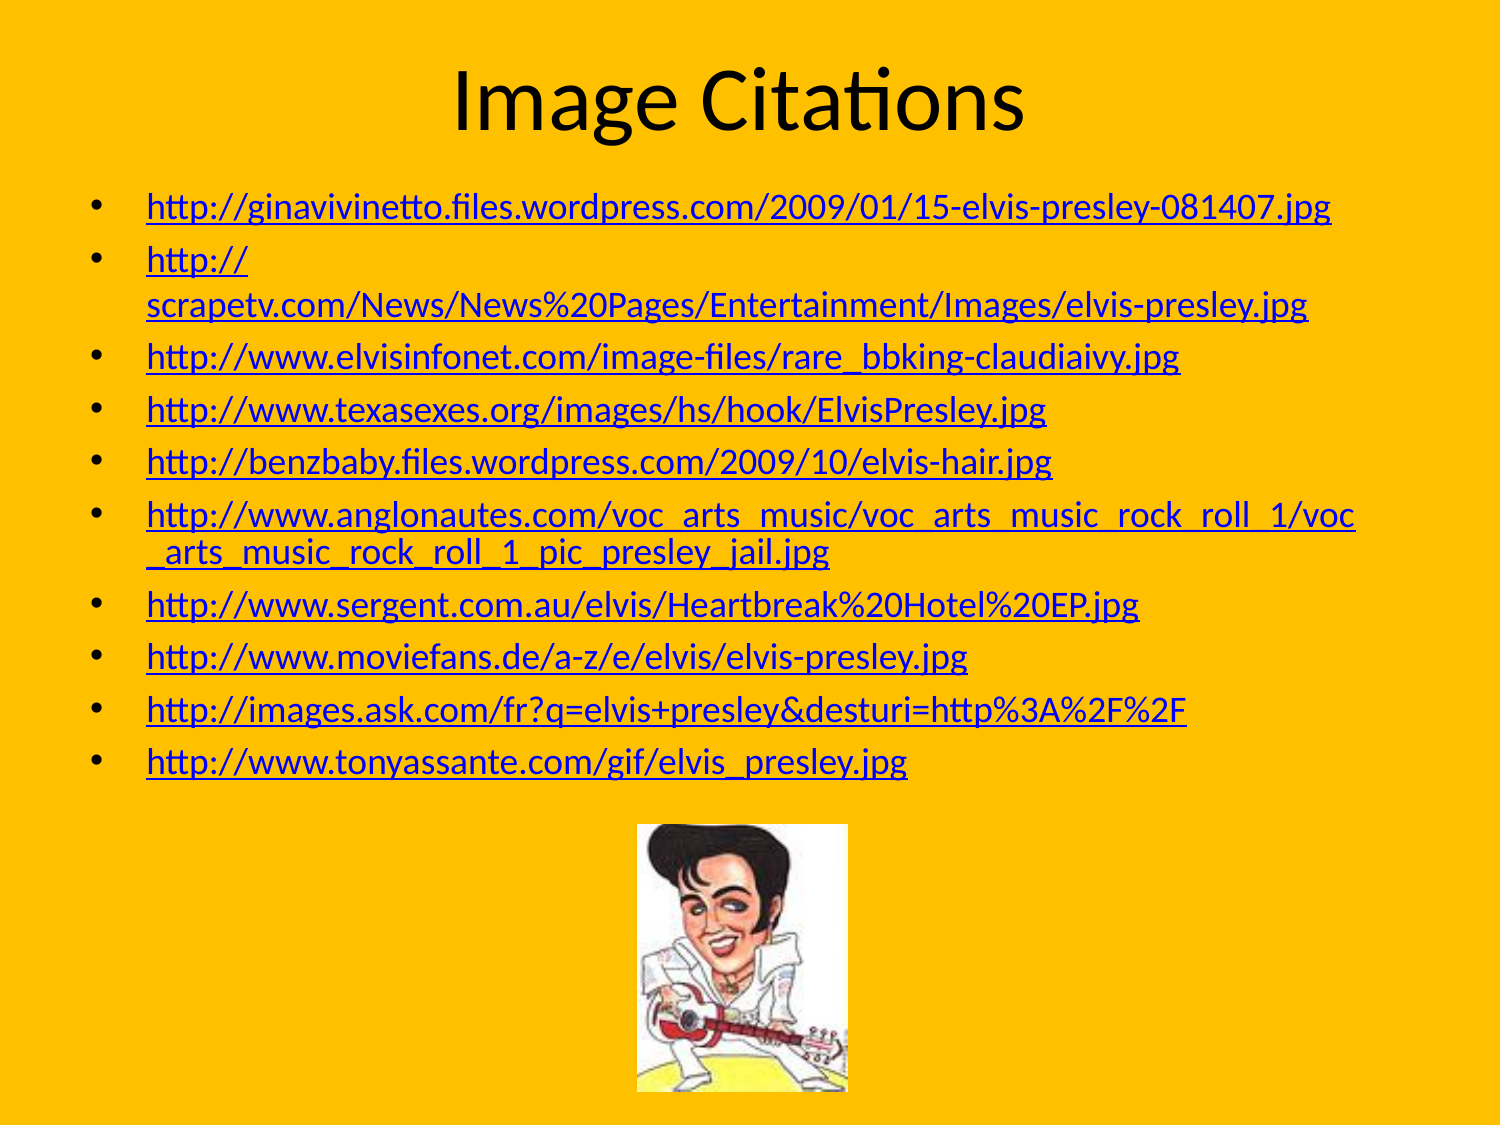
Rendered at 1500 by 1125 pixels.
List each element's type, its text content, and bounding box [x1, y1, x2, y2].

list http://ginavivinetto.files.wordpress.com/2009/01/15-elvis-presley-081407.jpg http://scrapetv.com/News/News%20Pages/Entertainment/Images/elvis-presley.jpg http://www.elvisinfonet.com/image-files/rare_bbking-claudiaivy.jpg http://www.texasexes.org/images/hs/hook/ElvisPresley.jpg http://benzbaby.files.wordpress.com/2009/10/elvis-hair.jpg http://www.anglonautes.com/voc_arts_music/voc_arts_music_rock_roll_1/voc_arts_music_rock_roll_1_pic_presley_jail.jpg http://www.sergent.com.au/elvis/Heartbreak%20Hotel%20EP.jpg http://www.moviefans.de/a-z/e/elvis/elvis-presley.jpg http://images.ask.com/fr?q=elvis+presley&desturi=http%3A%2F%2F http://www.tonyassante.com/gif/elvis_presley.jpg [75, 174, 1375, 825]
picture [637, 824, 849, 1092]
title Image Citations [75, 0, 1425, 188]
